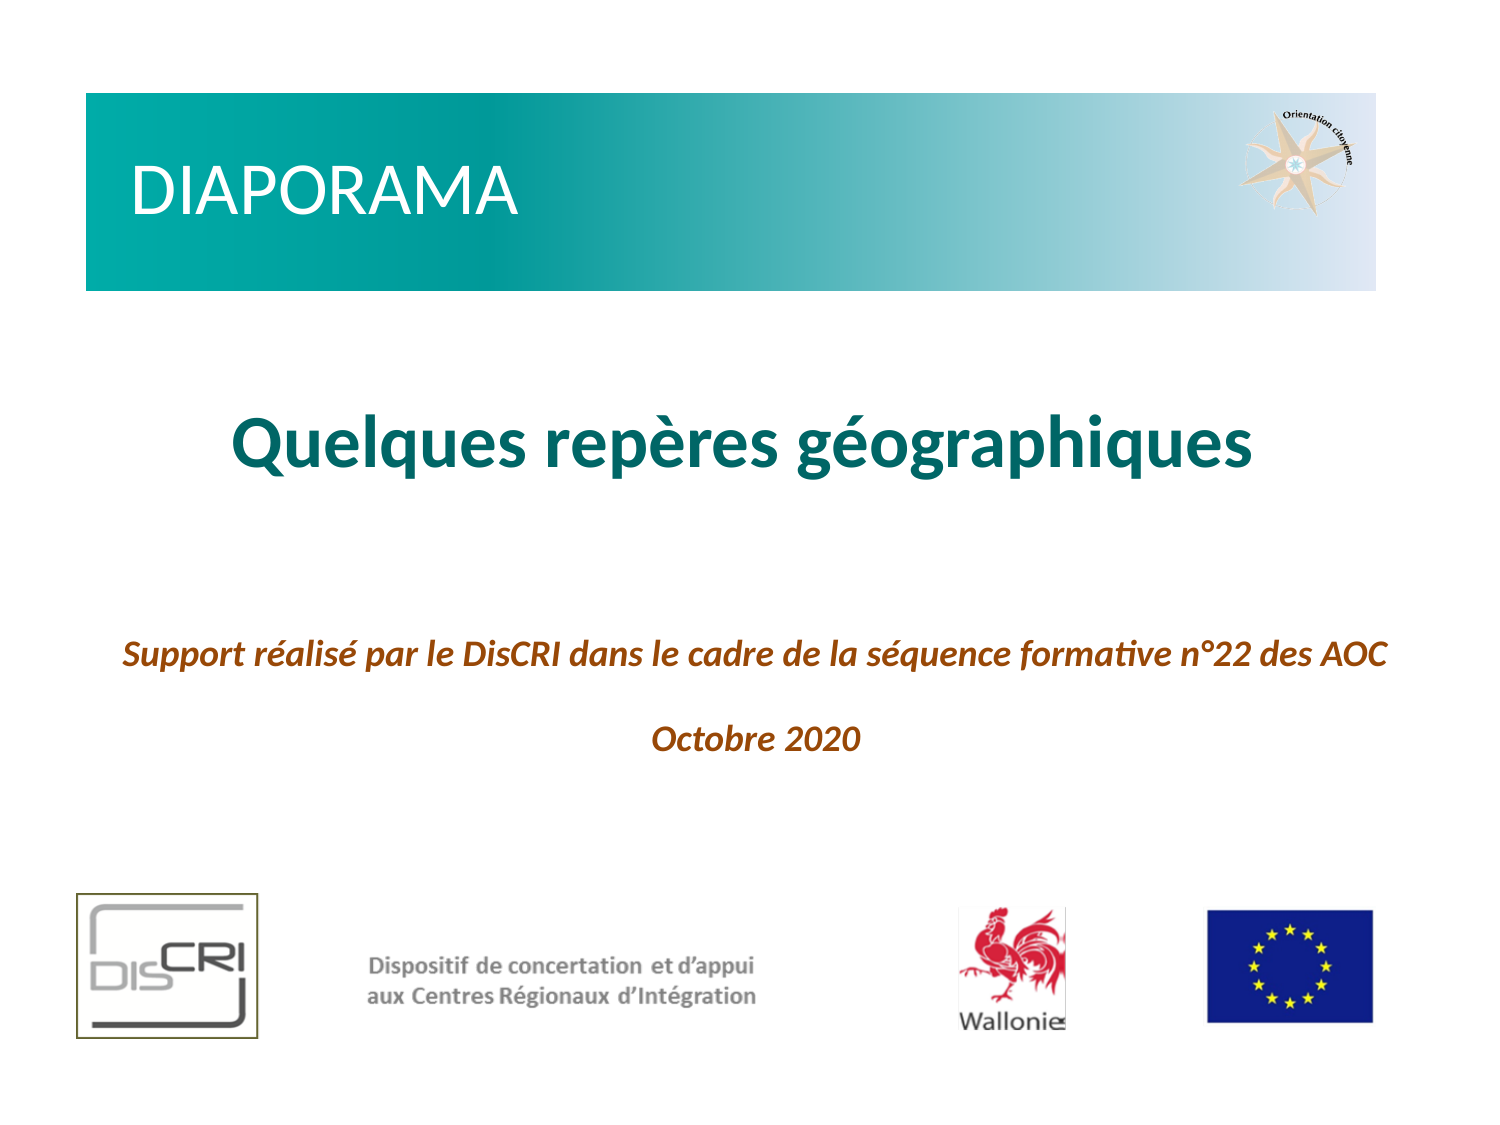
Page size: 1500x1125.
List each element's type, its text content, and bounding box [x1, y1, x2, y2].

text_box Support réalisé par le DisCRI dans le cadre de la séquence formative n°22 des AOC Octobre 2020 [100, 621, 1412, 767]
subtitle Quelques repères géographiques [105, 385, 1381, 563]
picture [86, 93, 1377, 291]
picture [76, 892, 1377, 1039]
